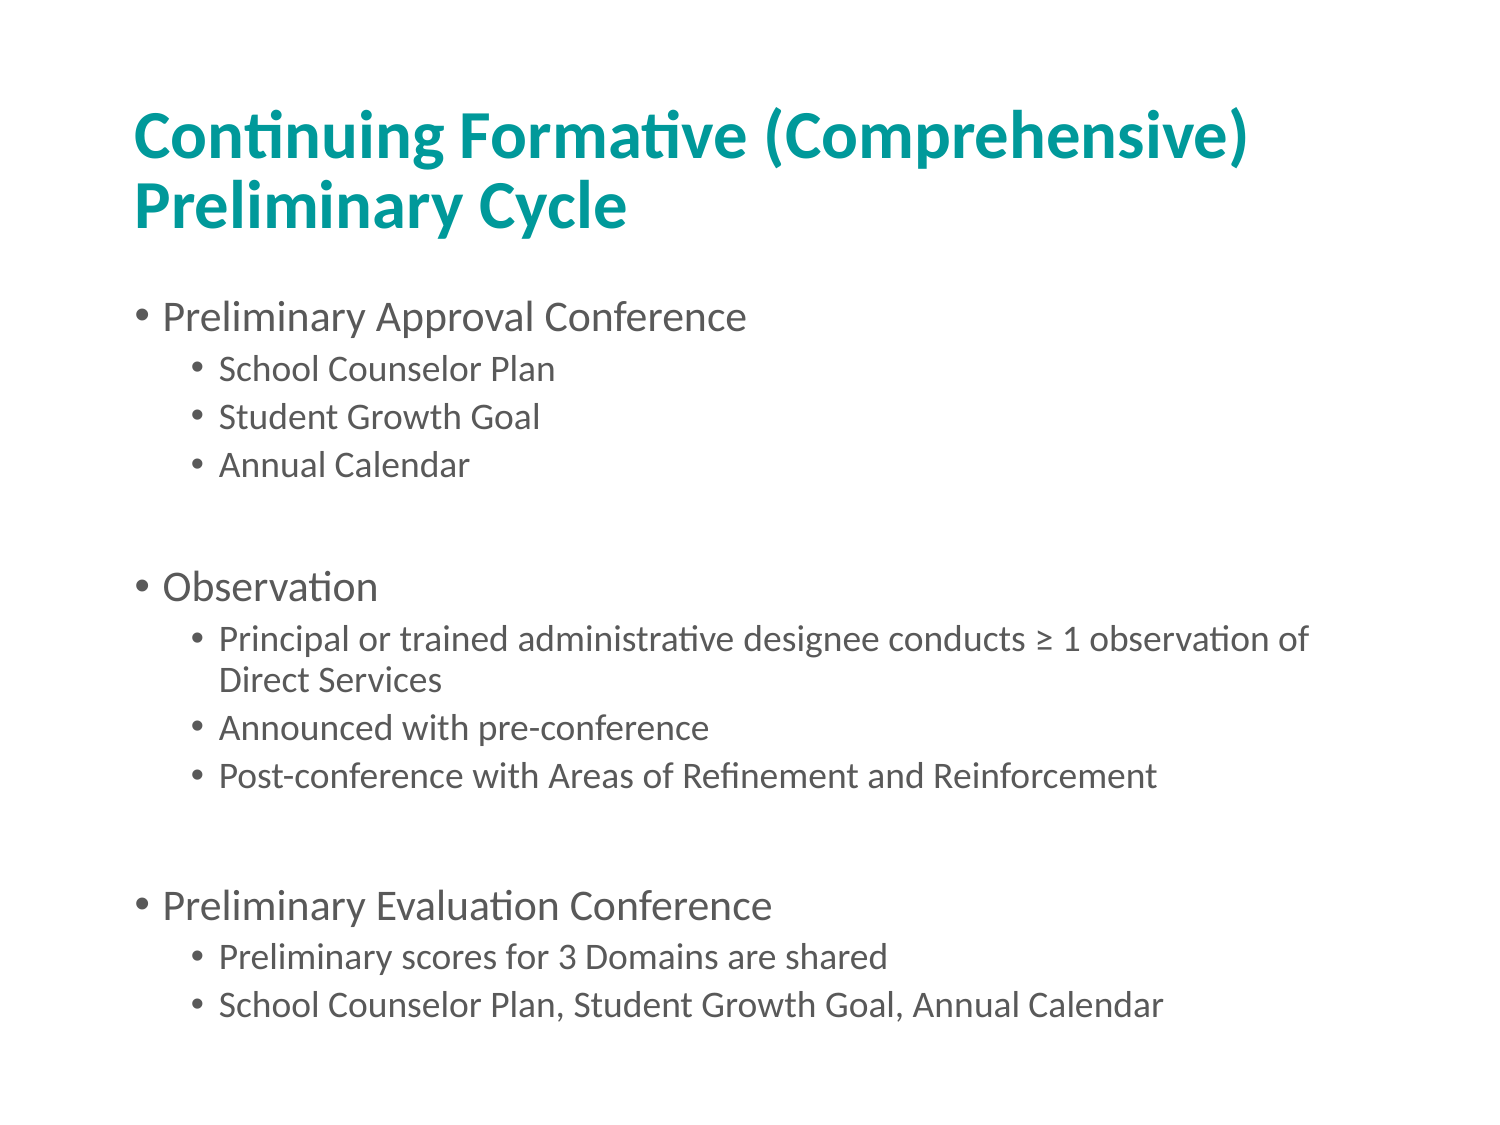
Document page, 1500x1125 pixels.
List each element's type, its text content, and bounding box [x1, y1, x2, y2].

title Continuing Formative (Comprehensive) Preliminary Cycle [134, 32, 1366, 243]
list Preliminary Approval Conference School Counselor Plan Student Growth Goal Annual Calendar Observation Principal or trained administrative designee conducts ≥ 1 observation of Direct Services Announced with pre-conference Post-conference with Areas of Refinement and Reinforcement Preliminary Evaluation Conference Preliminary scores for 3 Domains are shared School Counselor Plan, Student Growth Goal, Annual Calendar [134, 293, 1366, 1101]
